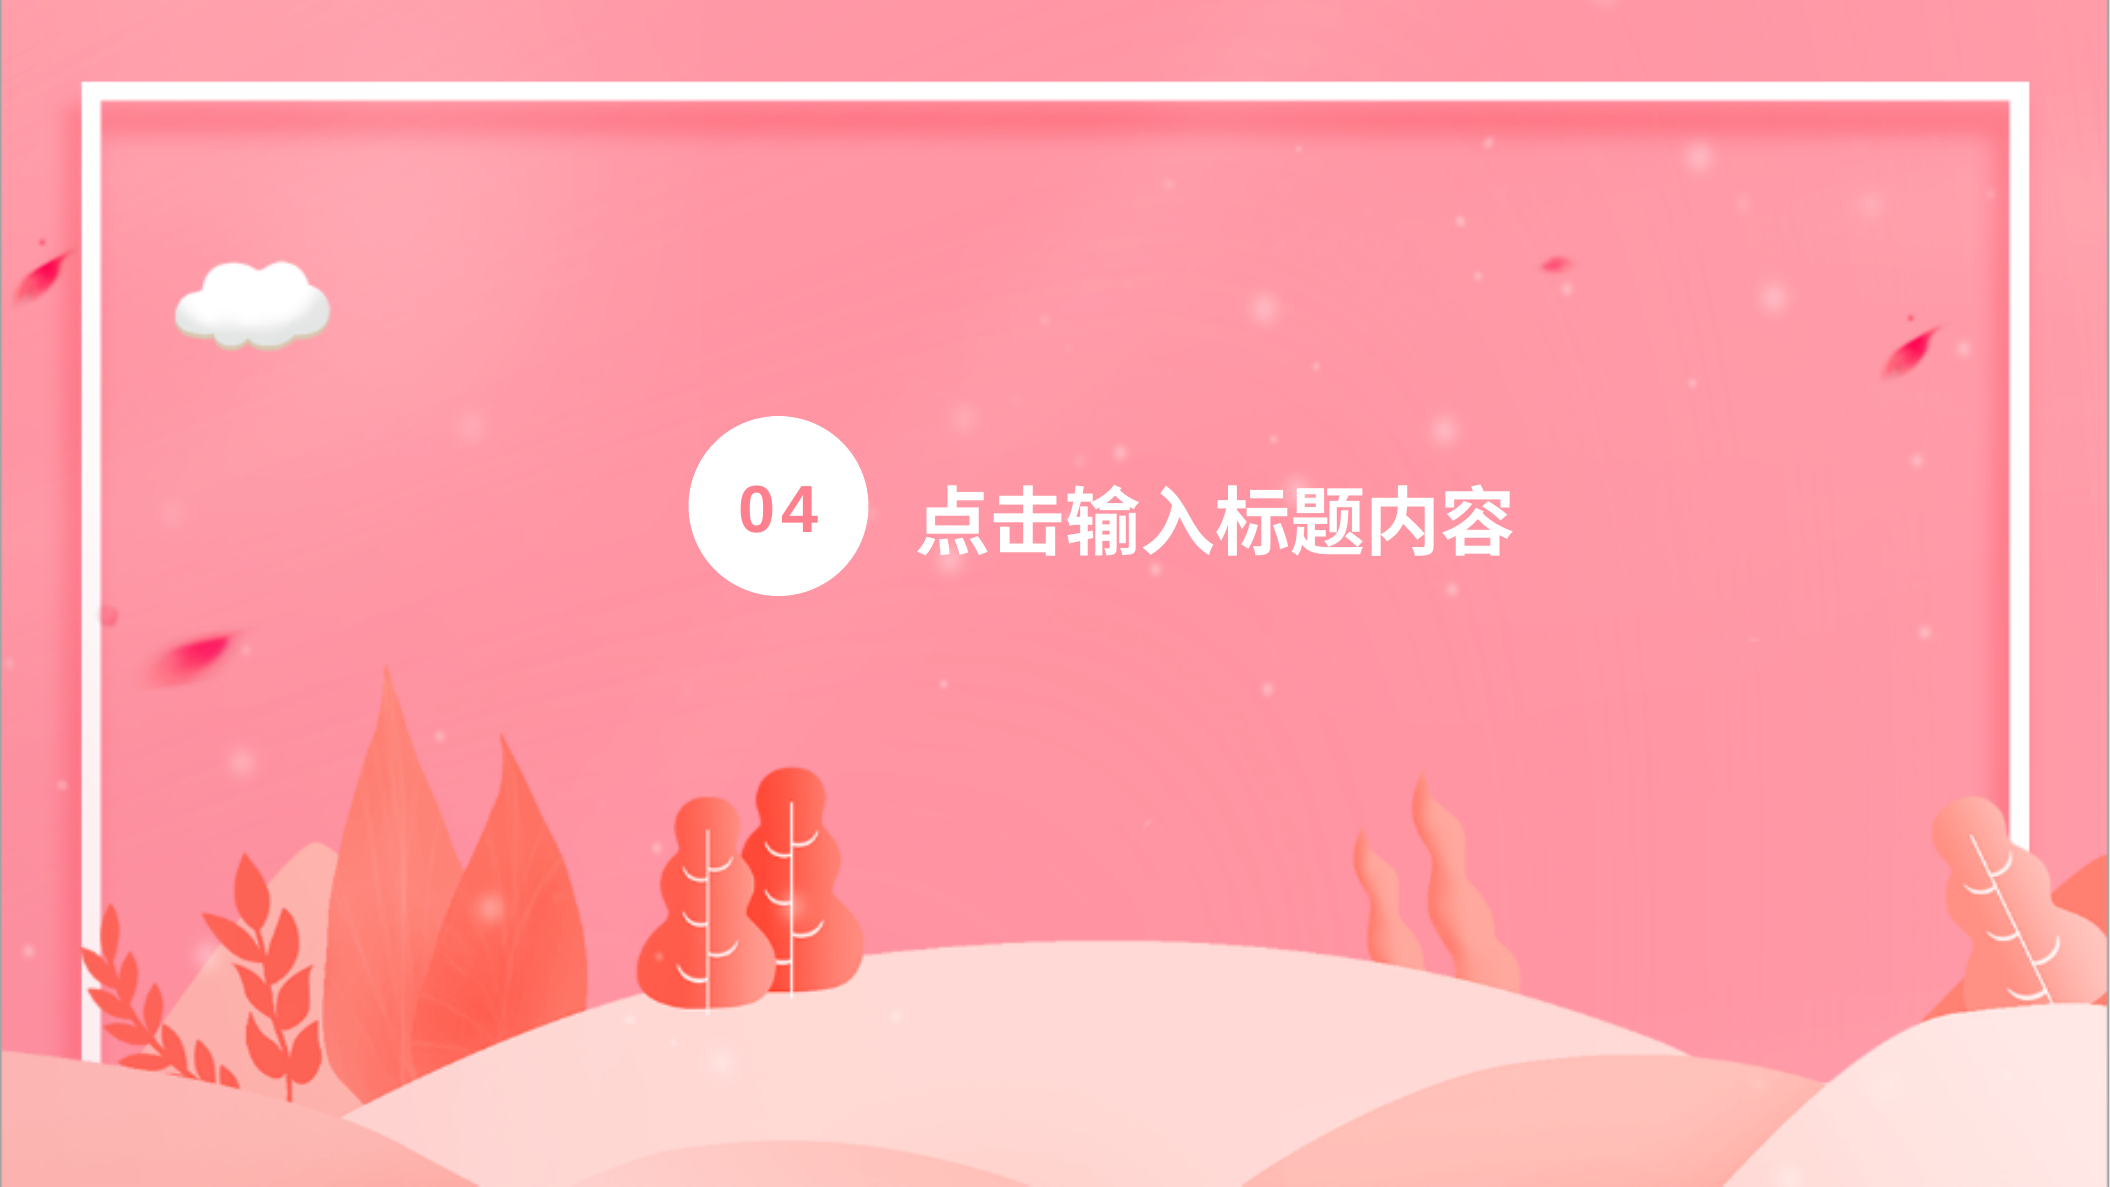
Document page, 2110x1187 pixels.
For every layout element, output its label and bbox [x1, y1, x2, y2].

picture [0, 0, 2110, 1187]
text_box [688, 416, 1534, 596]
